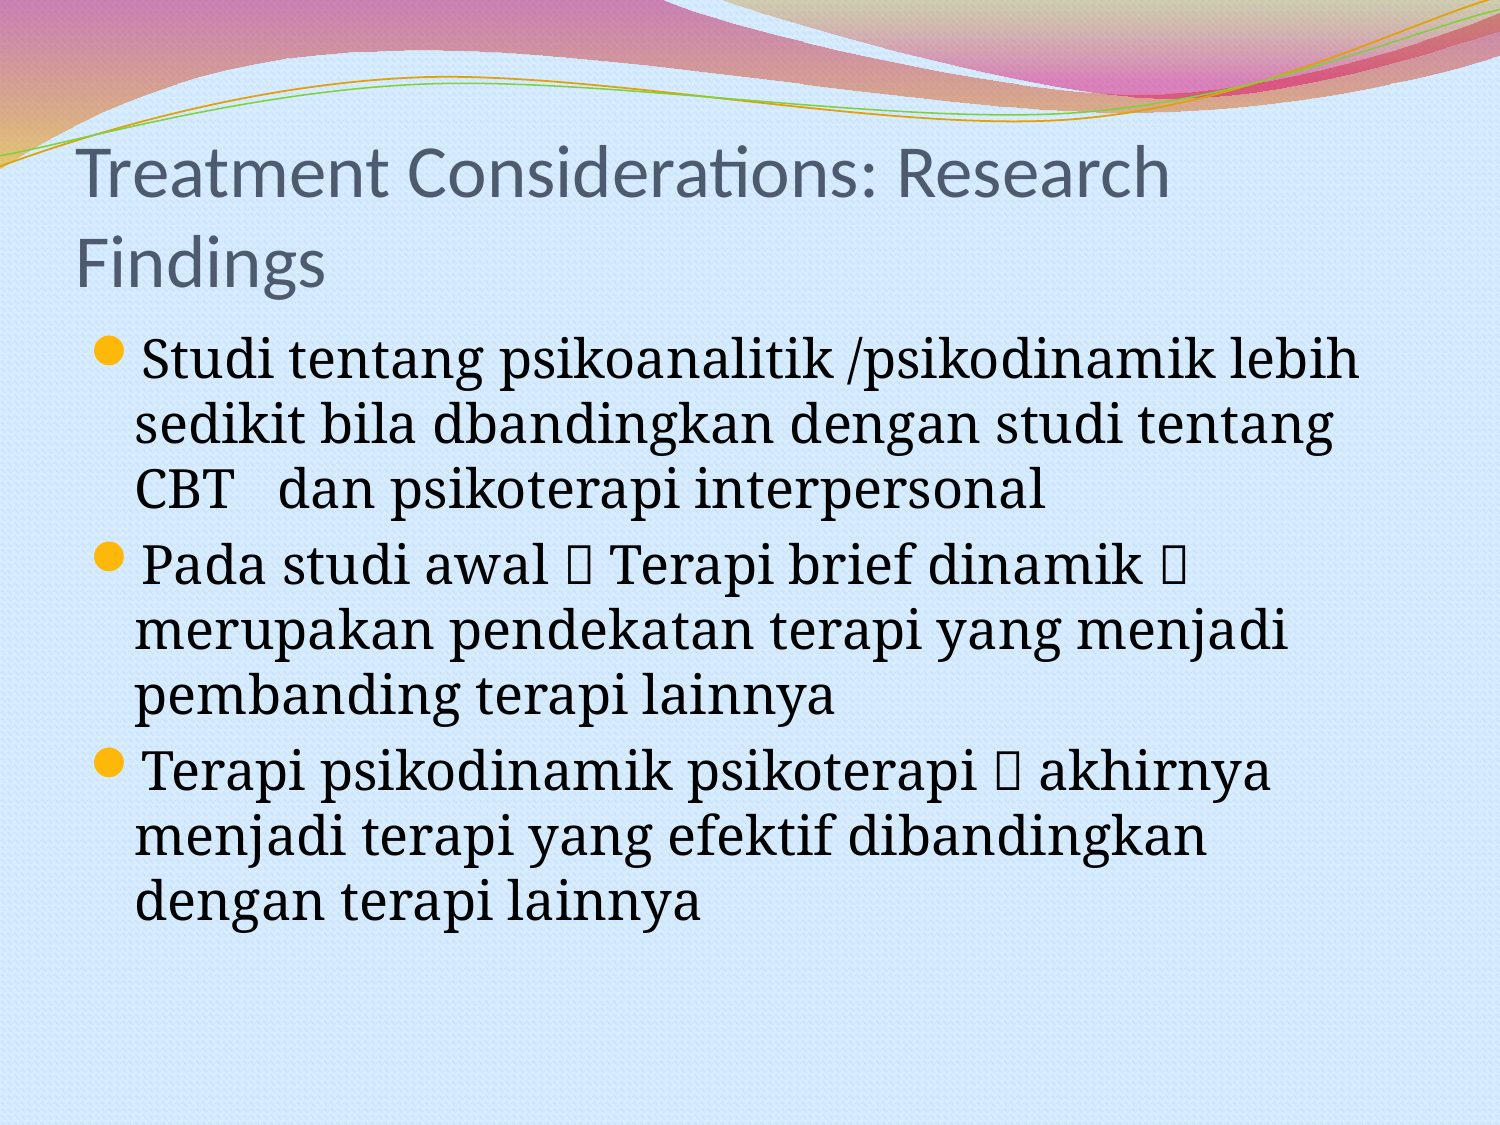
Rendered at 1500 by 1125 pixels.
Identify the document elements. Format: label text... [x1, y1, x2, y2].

list Studi tentang psikoanalitik /psikodinamik lebih sedikit bila dbandingkan dengan studi tentang CBT dan psikoterapi interpersonal Pada studi awal  Terapi brief dinamik  merupakan pendekatan terapi yang menjadi pembanding terapi lainnya Terapi psikodinamik psikoterapi  akhirnya menjadi terapi yang efektif dibandingkan dengan terapi lainnya [75, 317, 1425, 1038]
title Treatment Considerations: Research Findings [75, 115, 1425, 303]
